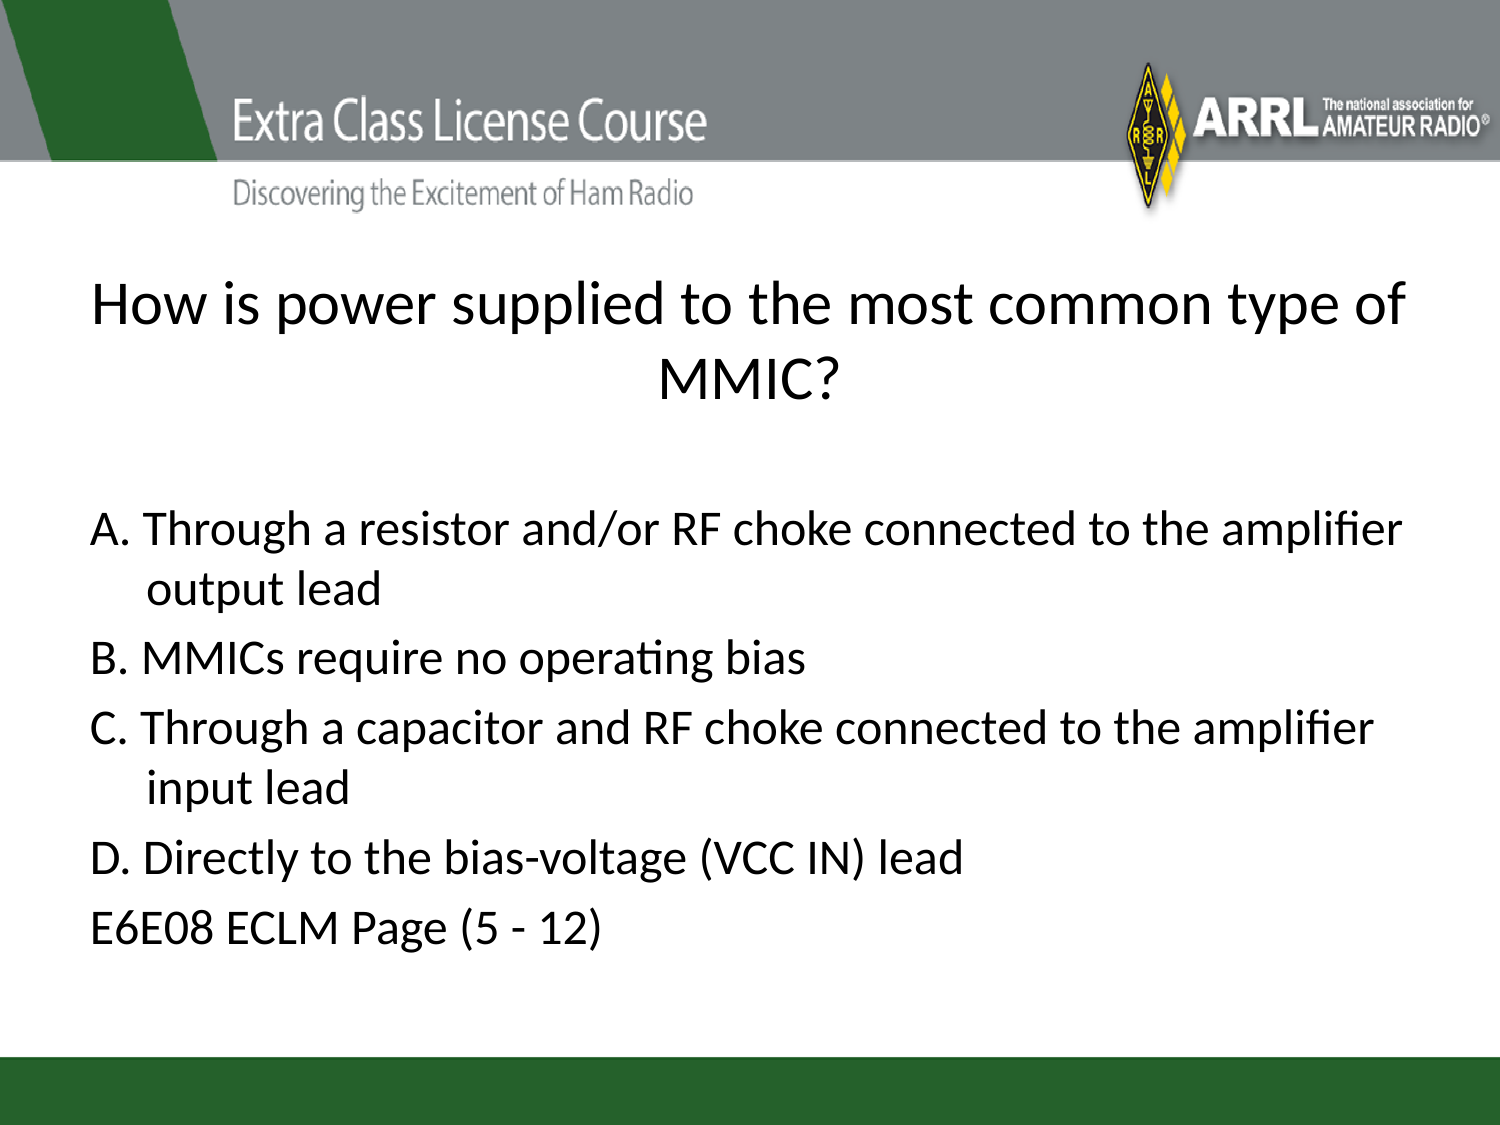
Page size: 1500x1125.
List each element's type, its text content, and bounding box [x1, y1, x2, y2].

list A. Through a resistor and/or RF choke connected to the amplifier output lead B. MMICs require no operating bias C. Through a capacitor and RF choke connected to the amplifier input lead D. Directly to the bias-voltage (VCC IN) lead E6E08 ECLM Page (5 - 12) [75, 487, 1425, 1005]
title How is power supplied to the most common type of MMIC? [75, 254, 1425, 435]
picture [0, 0, 1500, 1125]
